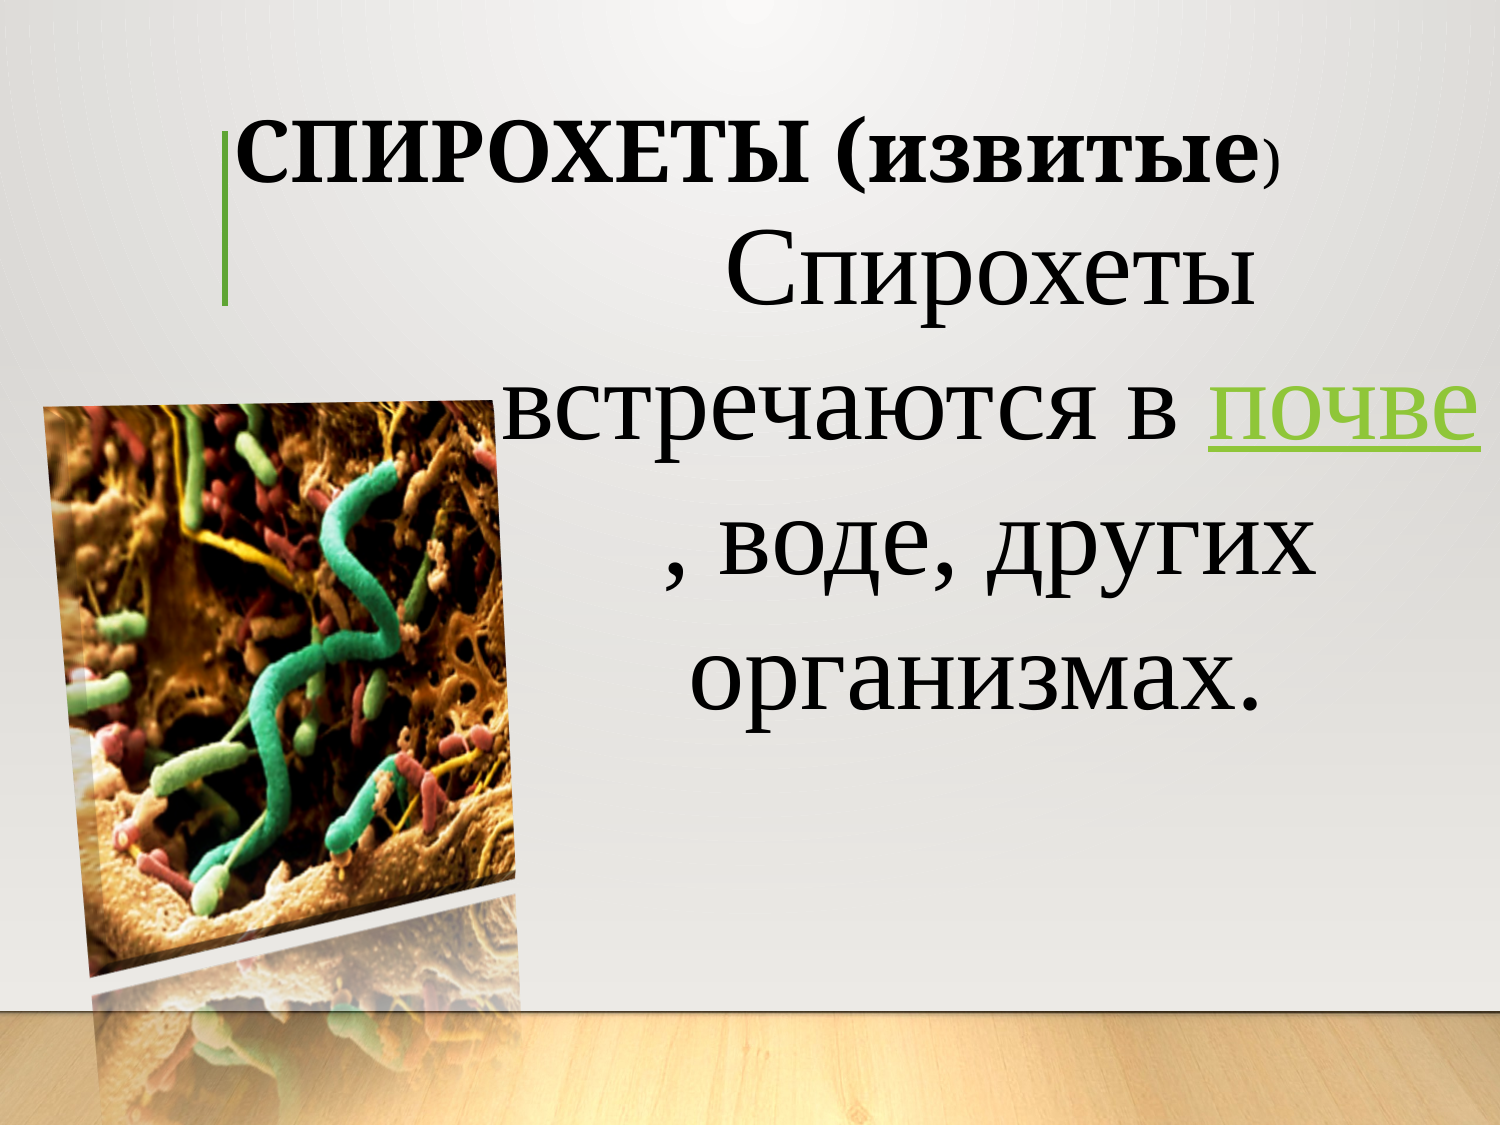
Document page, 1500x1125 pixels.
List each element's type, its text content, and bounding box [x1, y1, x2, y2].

text_box Спирохеты встречаются в почве, воде, других организмах. [481, 184, 1500, 740]
title СПИРОХЕТЫ (извитые) [218, 32, 1424, 209]
picture [0, 396, 1500, 1125]
